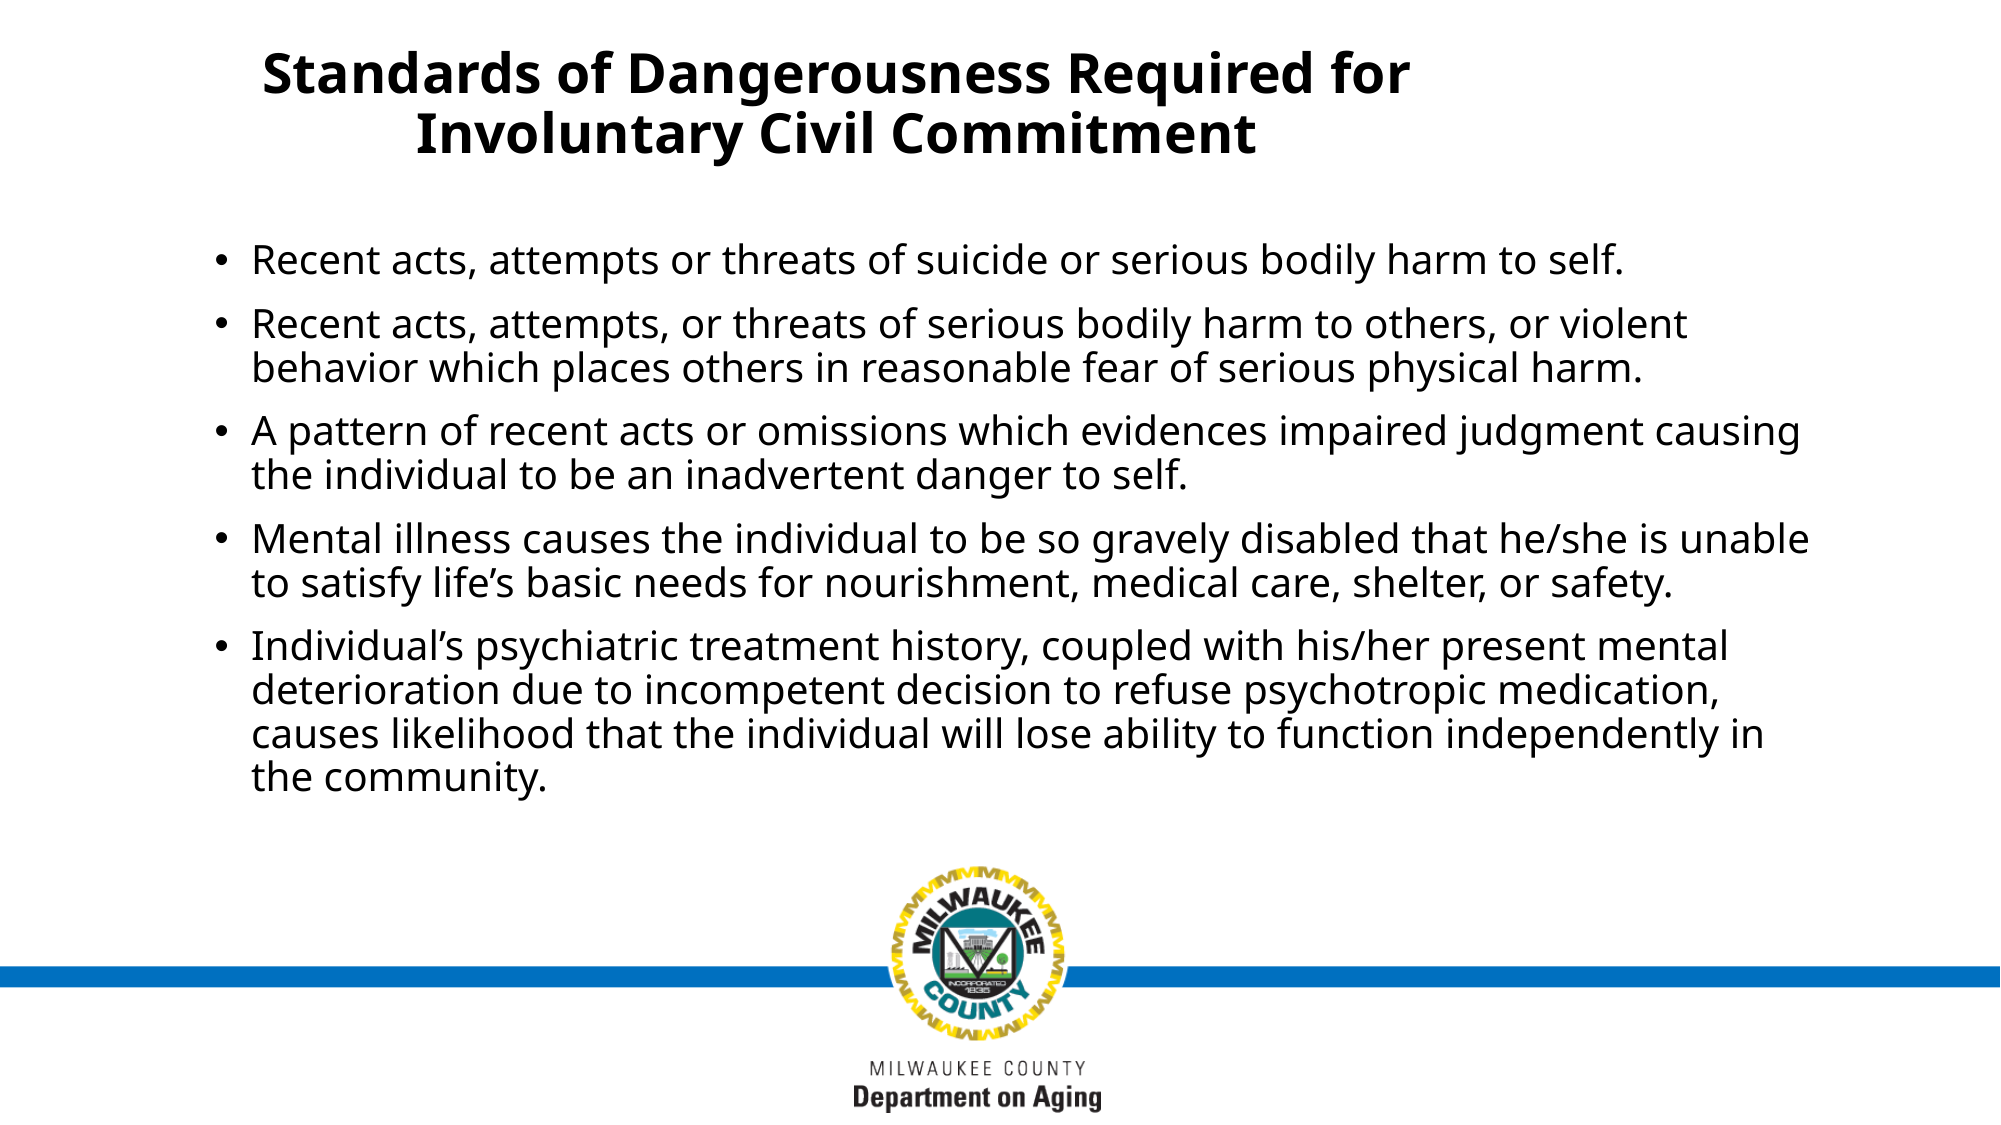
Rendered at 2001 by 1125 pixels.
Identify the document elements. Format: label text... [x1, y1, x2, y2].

picture [854, 862, 1101, 1113]
title Standards of Dangerousness Required for Involuntary Civil Commitment [145, 37, 1531, 255]
list Recent acts, attempts or threats of suicide or serious bodily harm to self. Recent acts, attempts, or threats of serious bodily harm to others, or violent behavior which places others in reasonable fear of serious physical harm. A pattern of recent acts or omissions which evidences impaired judgment causing the individual to be an inadvertent danger to self. Mental illness causes the individual to be so gravely disabled that he/she is unable to satisfy life’s basic needs for nourishment, medical care, shelter, or safety. Individual’s psychiatric treatment history, coupled with his/her present mental deterioration due to incompetent decision to refuse psychotropic medication, causes likelihood that the individual will lose ability to function independently in the community. [199, 232, 1855, 839]
